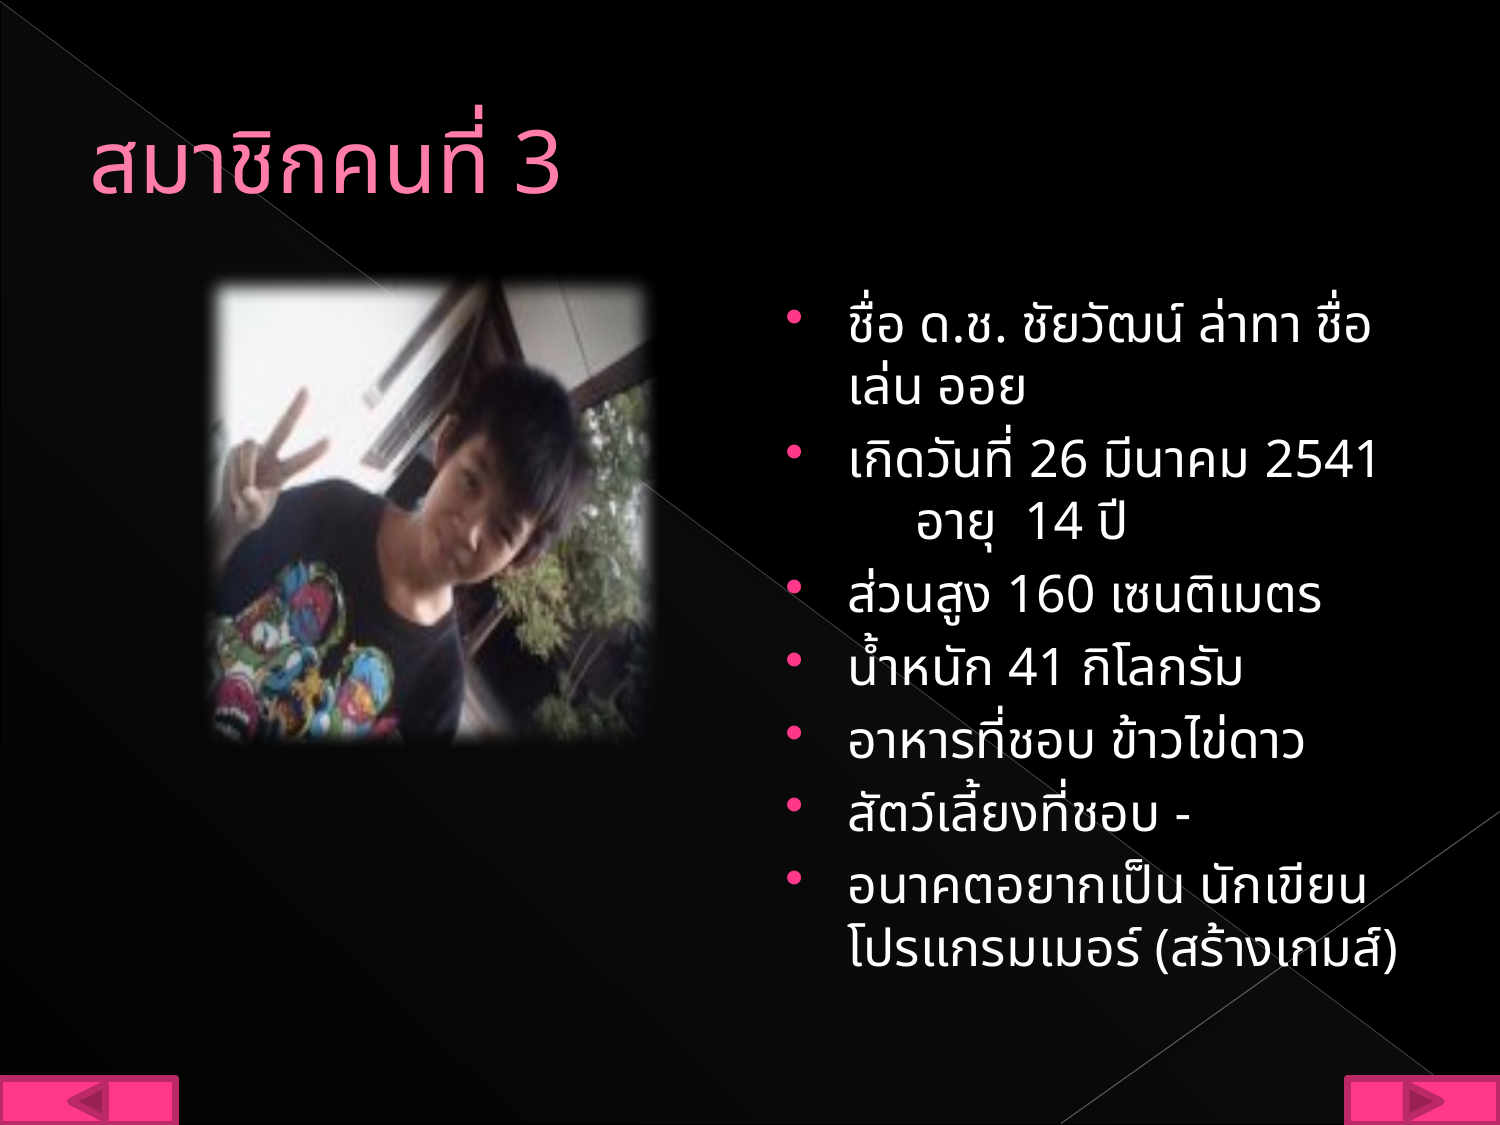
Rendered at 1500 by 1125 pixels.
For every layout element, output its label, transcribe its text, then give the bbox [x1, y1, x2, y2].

text_box [0, 1075, 179, 1125]
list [198, 269, 661, 752]
title สมาชิกคนที่ 3 [75, 43, 1425, 274]
list ชื่อ ด.ช. ชัยวัฒน์ ล่าทา ชื่อเล่น ออย เกิดวันที่ 26 มีนาคม 2541 อายุ 14 ปี ส่วนสูง 160 เซนติเมตร น้ำหนัก 41 กิโลกรัม อาหารที่ชอบ ข้าวไข่ดาว สัตว์เลี้ยงที่ชอบ - อนาคตอยากเป็น นักเขียนโปรแกรมเมอร์ (สร้างเกมส์) [762, 282, 1425, 1025]
text_box [1344, 1075, 1500, 1125]
